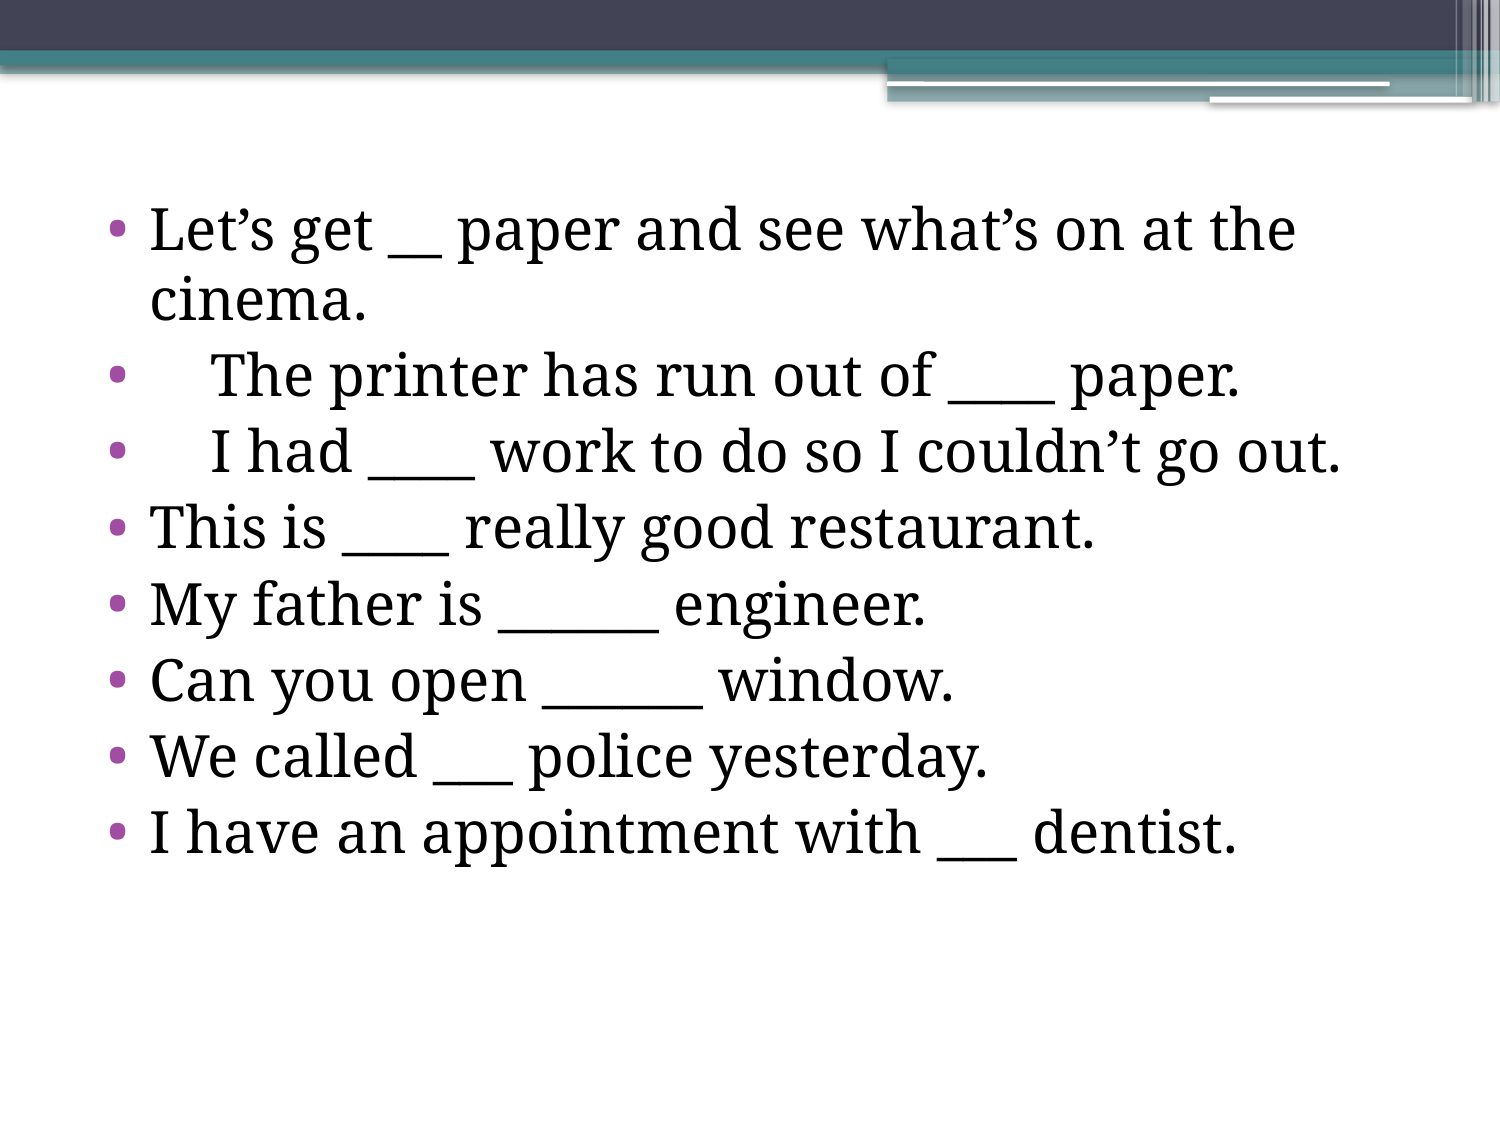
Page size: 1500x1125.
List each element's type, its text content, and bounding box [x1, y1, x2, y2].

list Let’s get __ paper and see what’s on at the cinema. The printer has run out of ____ paper. I had ____ work to do so I couldn’t go out. This is ____ really good restaurant. My father is ______ engineer. Can you open ______ window. We called ___ police yesterday. I have an appointment with ___ dentist. [75, 184, 1425, 1079]
